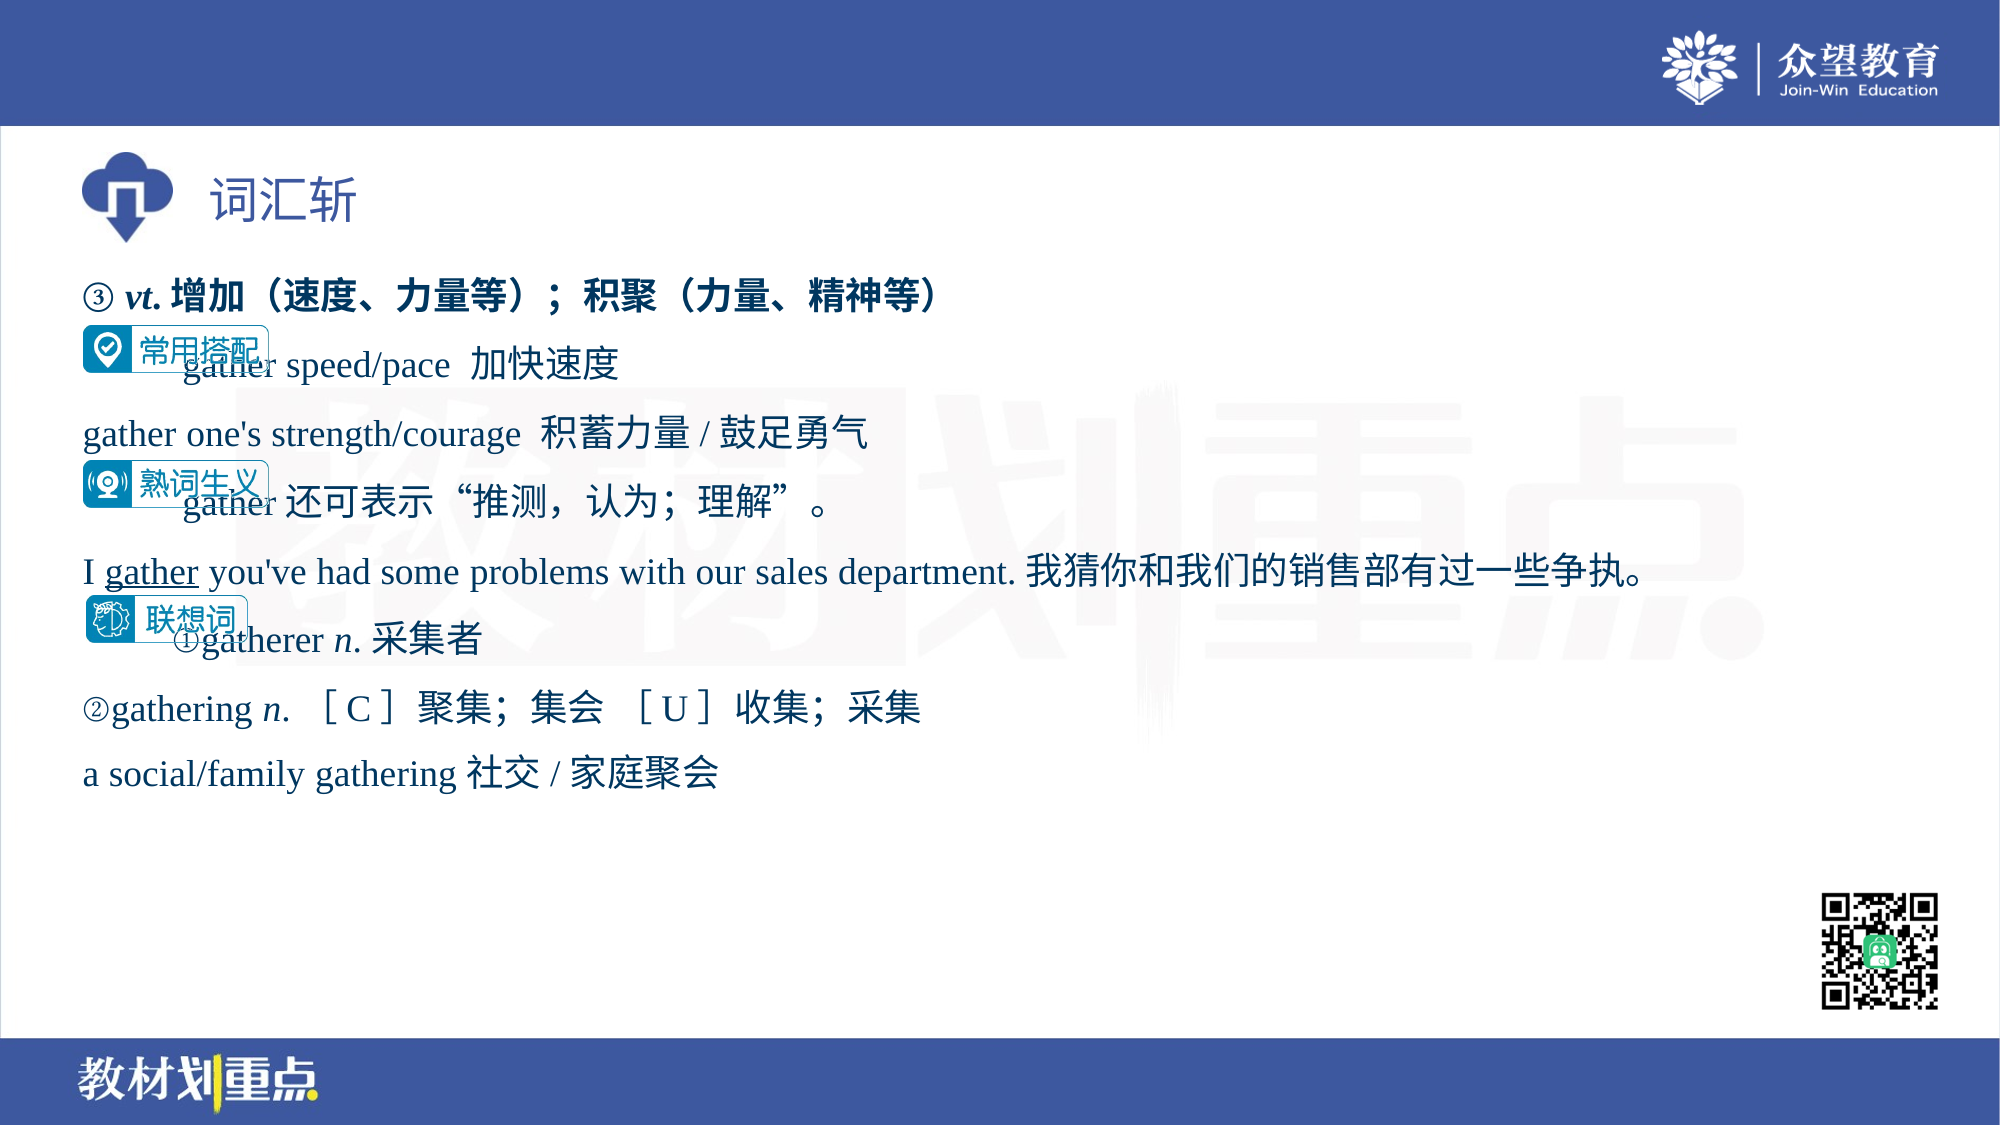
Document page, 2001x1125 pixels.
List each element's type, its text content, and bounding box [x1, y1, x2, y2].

picture [0, 0, 2000, 1125]
text_box ③ vt.增加（速度、力量等）；积聚（力量、精神等） gather speed/pace 加快速度 gather one's strength/courage 积蓄力量/鼓足勇气 gather还可表示“推测，认为；理解”。 I gather you've had some problems with our sales department.我猜你和我们的销售部有过一些争执。 ①gatherer n.采集者 ②gathering n.［C］聚集；集会 ［U］收集；采集 a social/family gathering社交/家庭聚会 [82, 248, 1817, 787]
